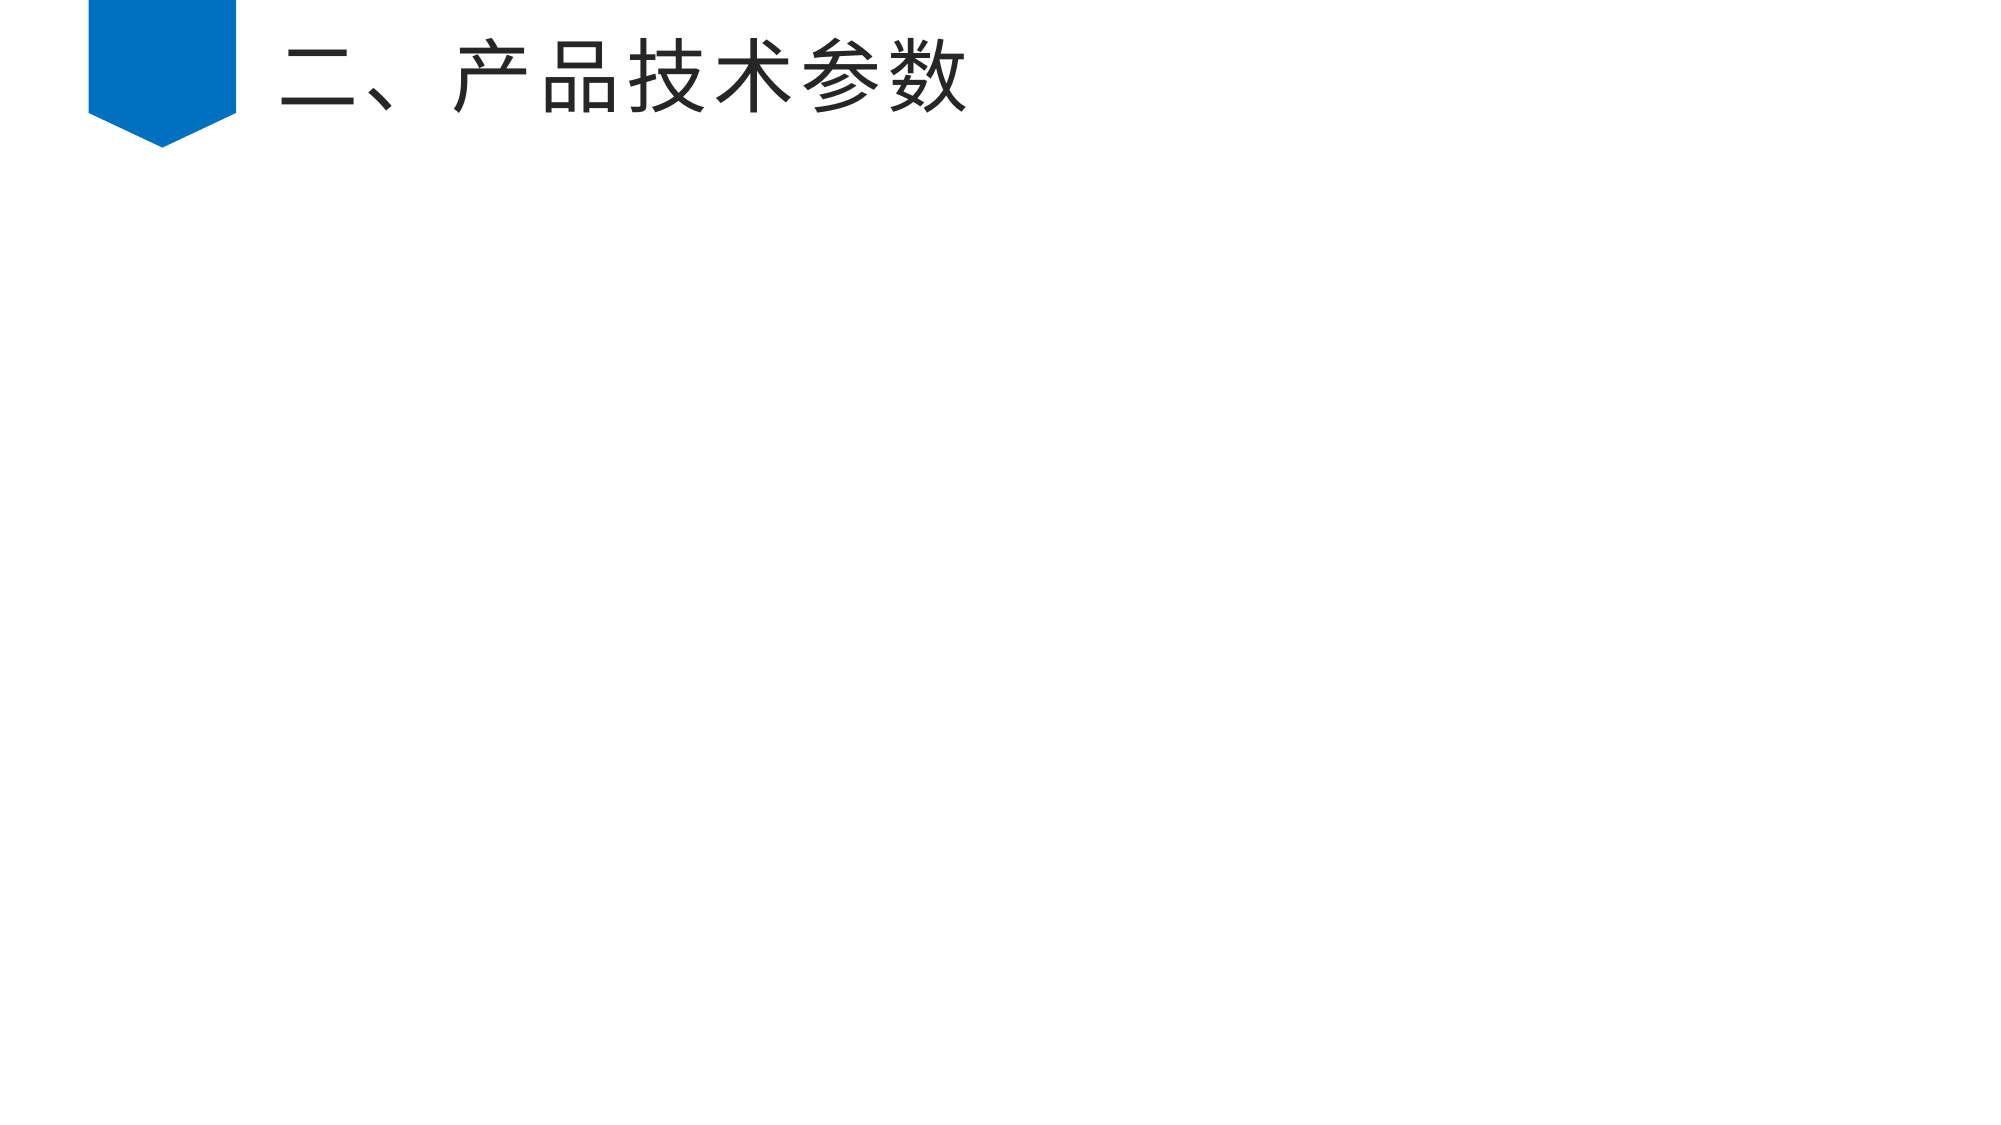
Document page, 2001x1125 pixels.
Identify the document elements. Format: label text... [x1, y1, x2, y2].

text_box [87, 0, 238, 149]
title 二、产品技术参数 [262, 15, 1940, 132]
